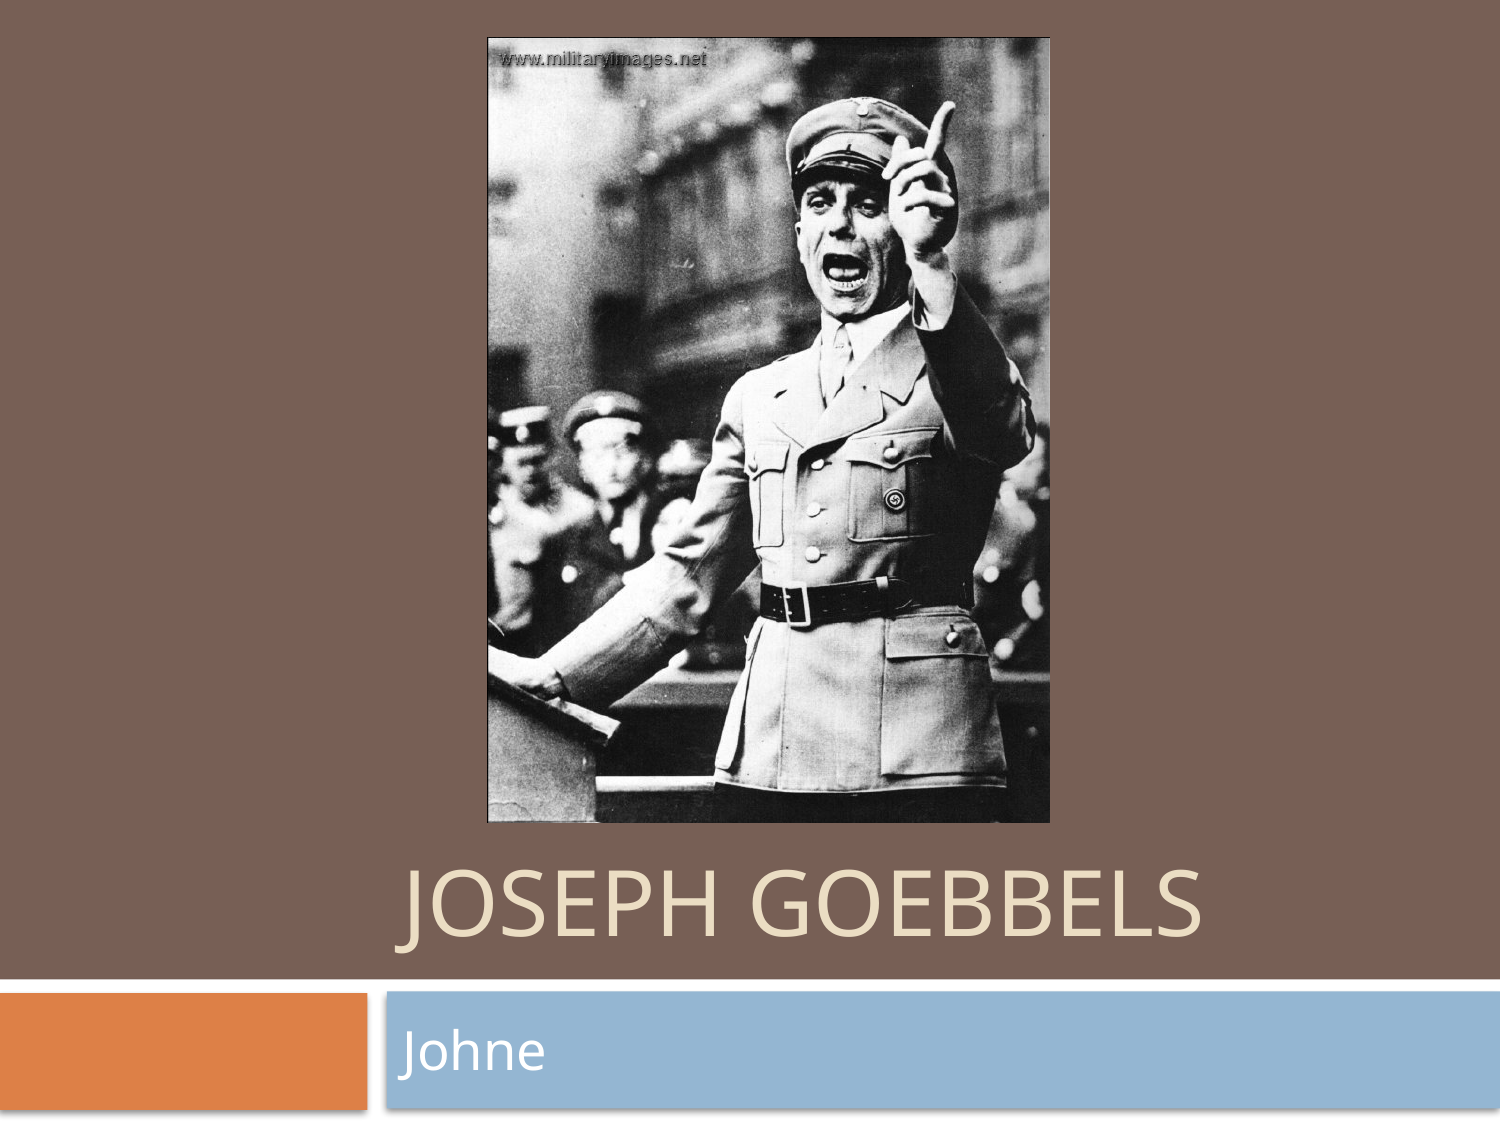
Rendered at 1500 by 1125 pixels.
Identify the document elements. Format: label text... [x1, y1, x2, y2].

title Joseph goebbels [387, 662, 1450, 963]
subtitle Johne [387, 992, 1488, 1105]
picture [487, 37, 1051, 823]
